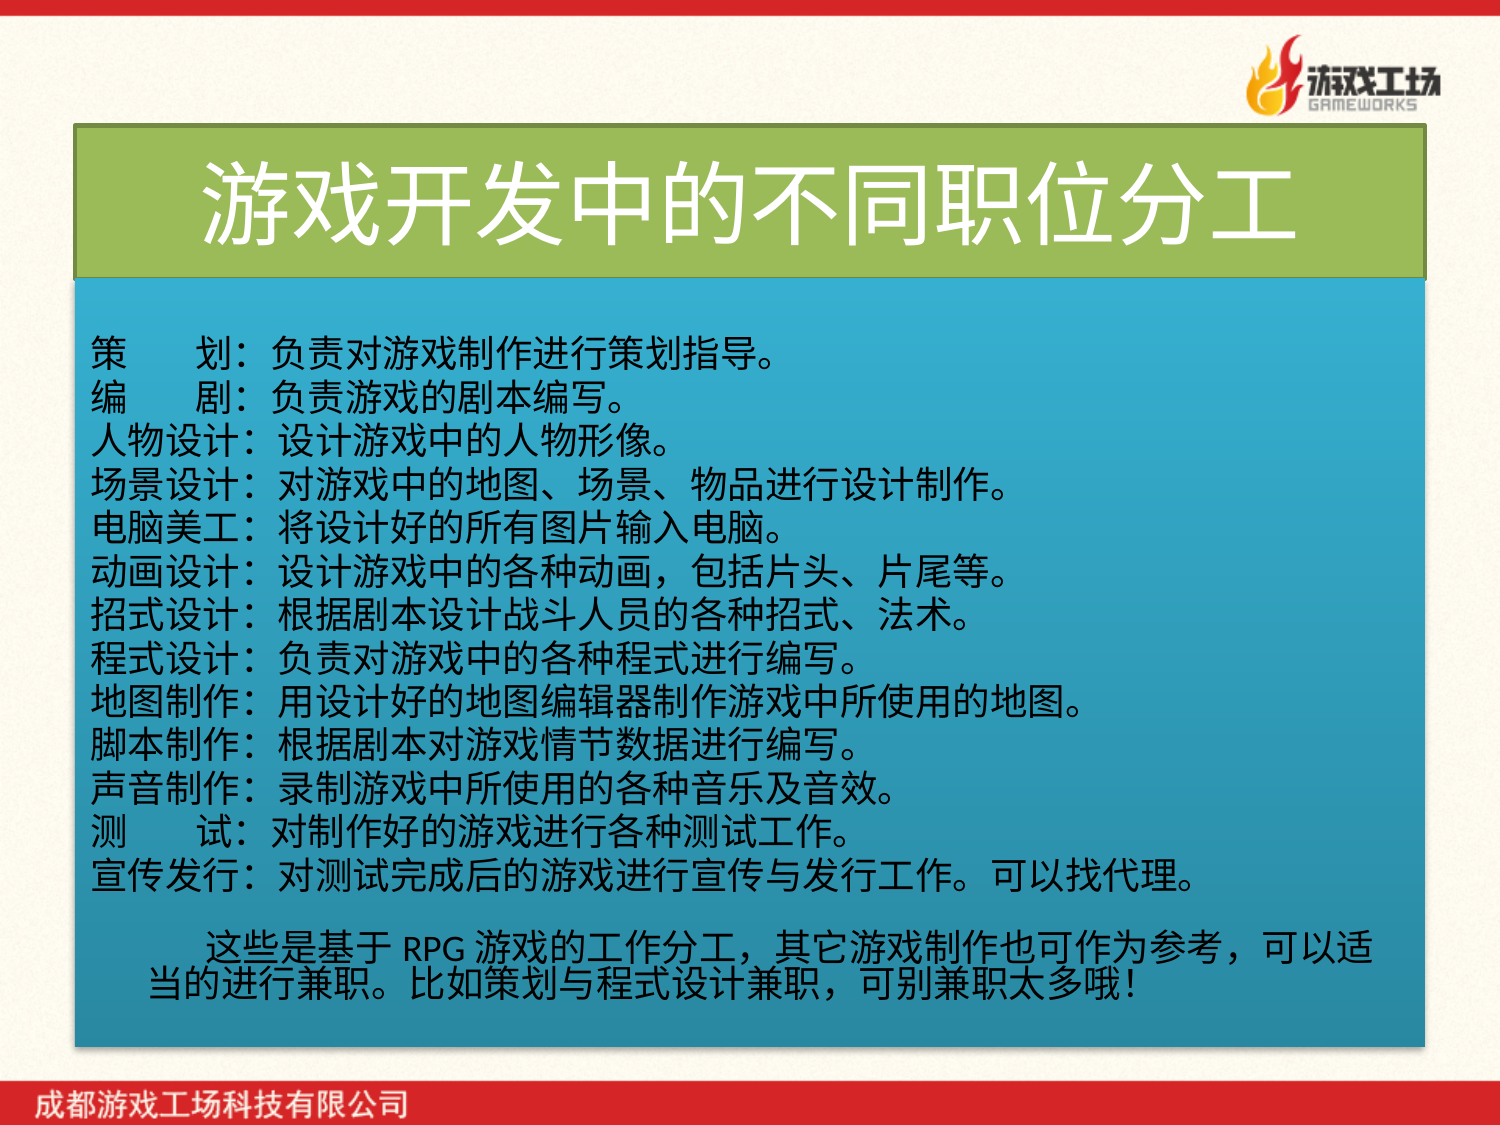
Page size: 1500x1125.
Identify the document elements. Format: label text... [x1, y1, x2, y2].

title 游戏开发中的不同职位分工 [73, 123, 1427, 279]
slide_number 4 [1074, 1055, 1425, 1103]
text_box 策 划：负责对游戏制作进行策划指导。 编 剧：负责游戏的剧本编写。 人物设计：设计游戏中的人物形像。 场景设计：对游戏中的地图、场景、物品进行设计制作。 电脑美工：将设计好的所有图片输入电脑。 动画设计：设计游戏中的各种动画，包括片头、片尾等。 招式设计：根据剧本设计战斗人员的各种招式、法术。 程式设计：负责对游戏中的各种程式进行编写。 地图制作：用设计好的地图编辑器制作游戏中所使用的地图。 脚本制作：根据剧本对游戏情节数据进行编写。 声音制作：录制游戏中所使用的各种音乐及音效。 测 试：对制作好的游戏进行各种测试工作。 宣传发行：对测试完成后的游戏进行宣传与发行工作。可以找代理。 这些是基于RPG游戏的工作分工，其它游戏制作也可作为参考，可以适当的进行兼职。比如策划与程式设计兼职，可别兼职太多哦！ [74, 278, 1425, 1047]
picture [0, 0, 1500, 1125]
